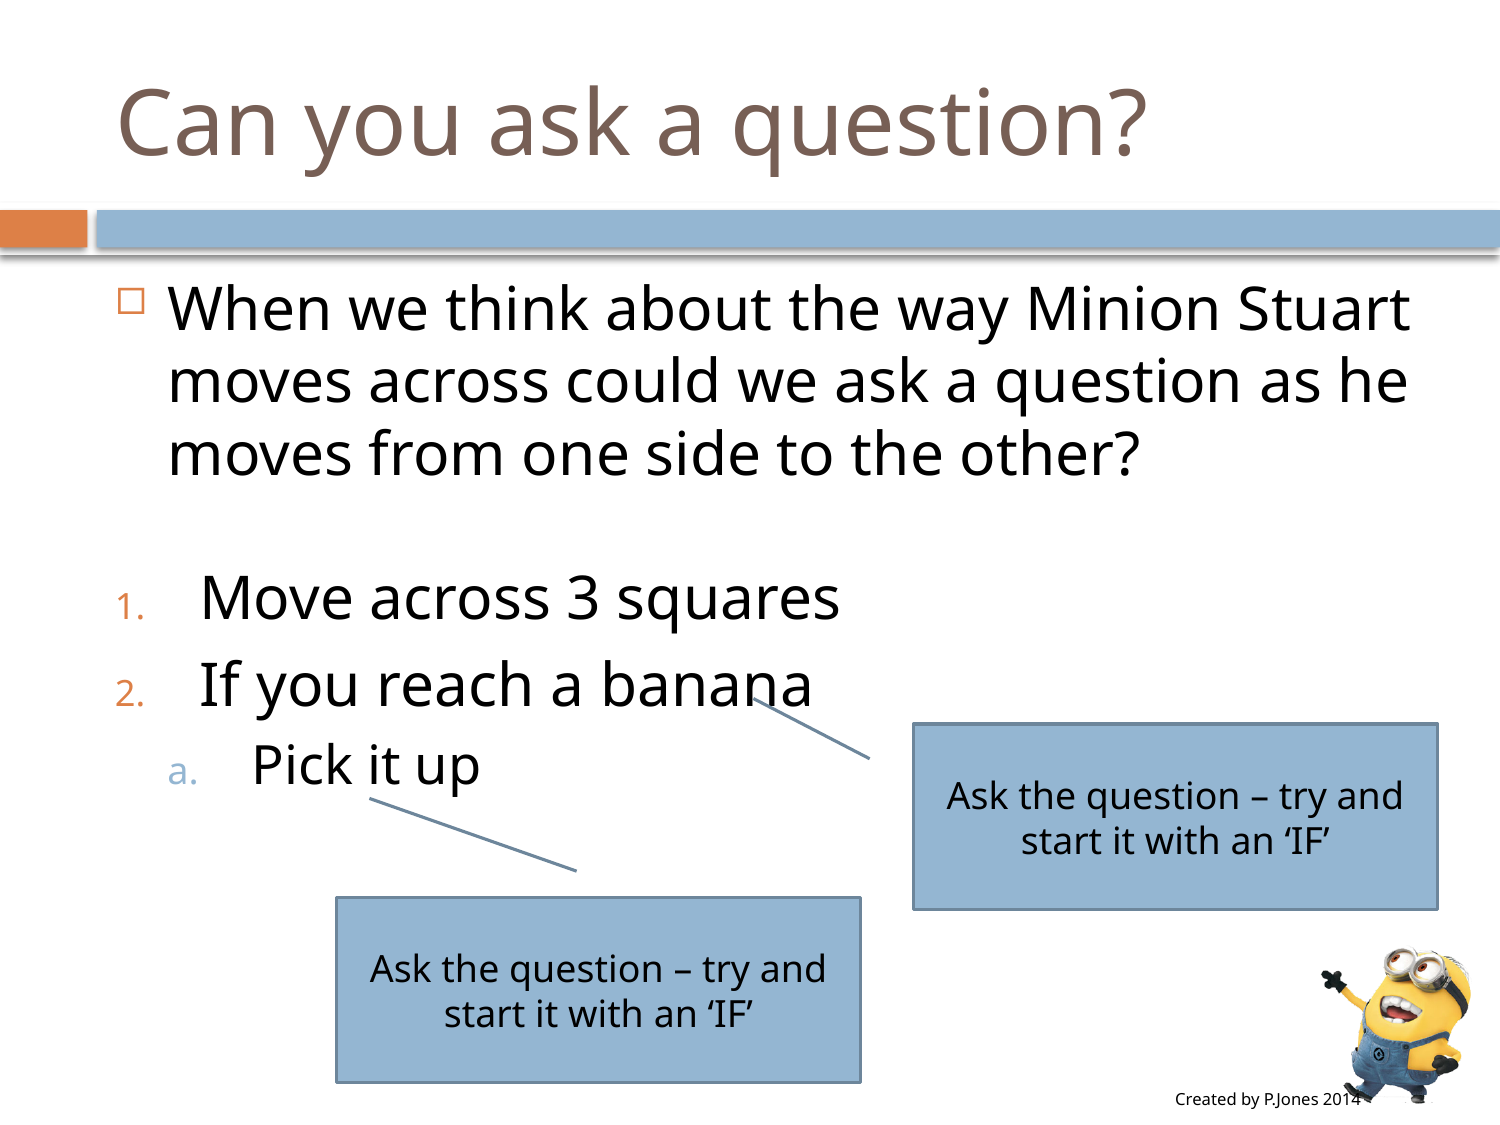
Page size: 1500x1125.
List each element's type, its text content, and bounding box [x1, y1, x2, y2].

text_box Ask the question – try and start it with an ‘IF’ [368, 796, 578, 873]
text_box Created by P.Jones 2014 [1160, 1081, 1310, 1116]
text_box Move across 3 squares If you reach a banana Pick it up [100, 551, 1438, 817]
title Can you ask a question? [100, 37, 1438, 200]
text_box Ask the question – try and start it with an ‘IF’ [335, 896, 862, 1084]
text_box Ask the question – try and start it with an ‘IF’ [752, 697, 871, 761]
picture [1316, 928, 1480, 1114]
text_box Ask the question – try and start it with an ‘IF’ [912, 722, 1439, 911]
list When we think about the way Minion Stuart moves across could we ask a question as he moves from one side to the other? [100, 262, 1438, 528]
